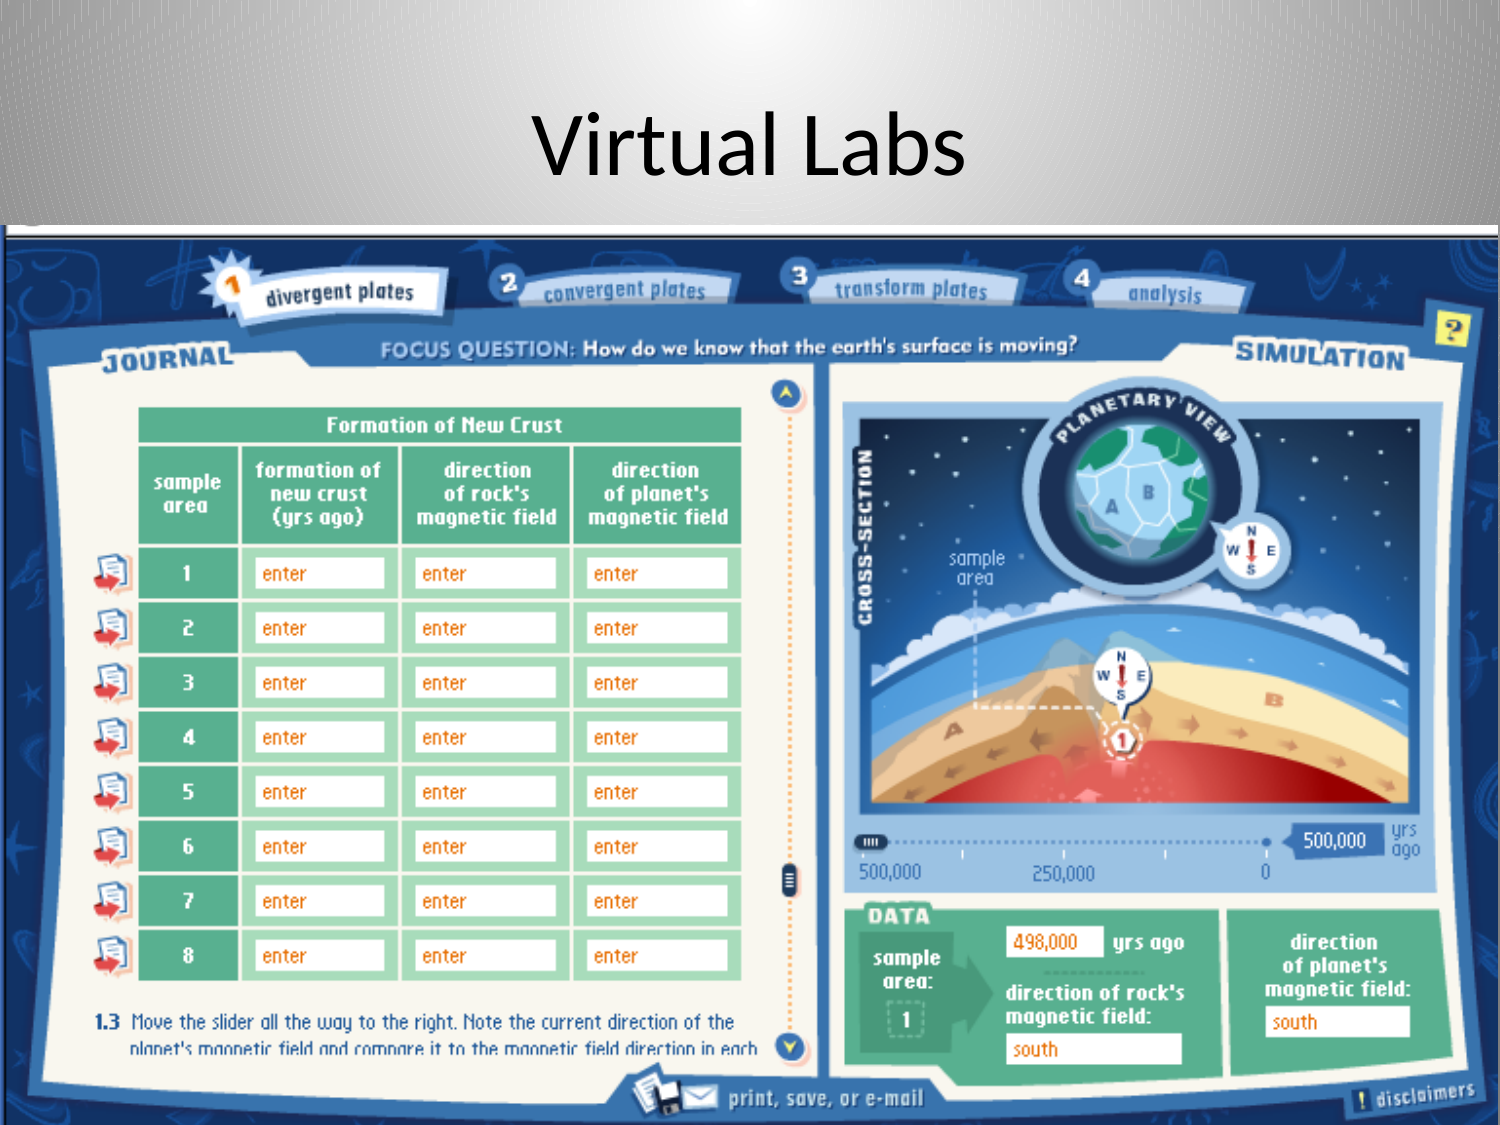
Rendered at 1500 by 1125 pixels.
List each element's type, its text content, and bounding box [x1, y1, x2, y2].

title Virtual Labs [75, 45, 1425, 223]
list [0, 224, 1499, 1125]
